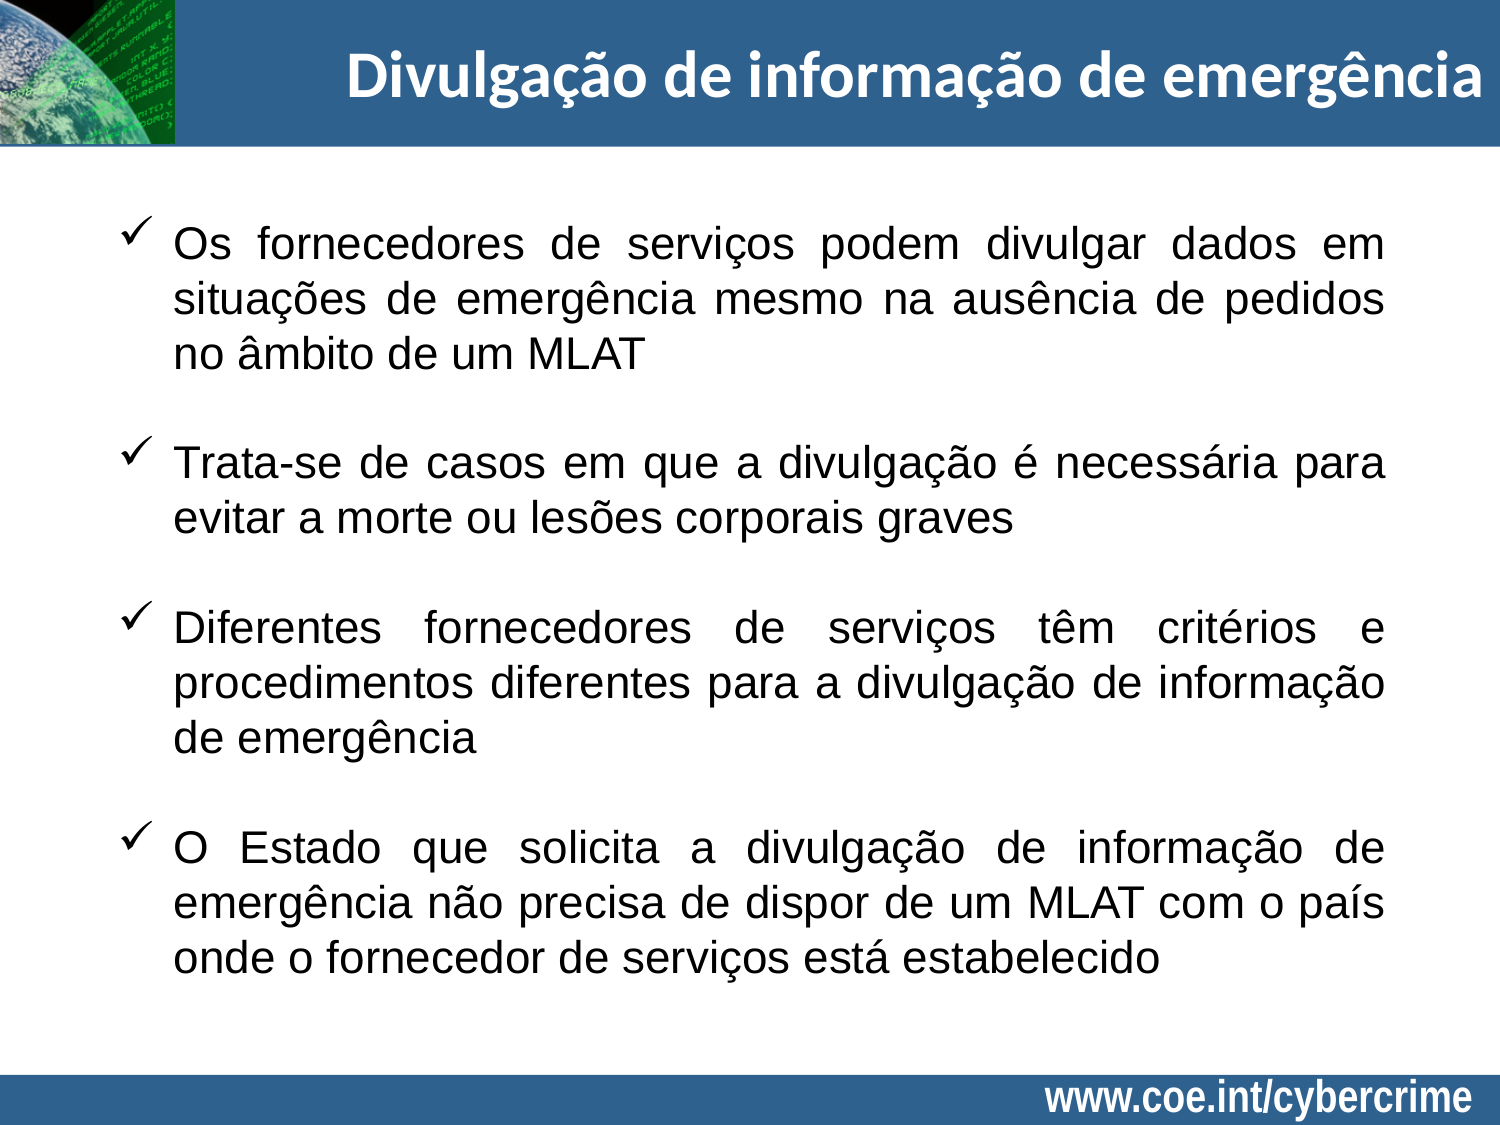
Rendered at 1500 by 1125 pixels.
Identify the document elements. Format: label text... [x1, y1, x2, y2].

text_box www.coe.int/cybercrime [1030, 1059, 1500, 1125]
text_box [0, 1073, 1030, 1125]
text_box Os fornecedores de serviços podem divulgar dados em situações de emergência mesmo na ausência de pedidos no âmbito de um MLAT Trata-se de casos em que a divulgação é necessária para evitar a morte ou lesões corporais graves Diferentes fornecedores de serviços têm critérios e procedimentos diferentes para a divulgação de informação de emergência O Estado que solicita a divulgação de informação de emergência não precisa de dispor de um MLAT com o país onde o fornecedor de serviços está estabelecido [102, 205, 1402, 991]
picture [0, 0, 175, 144]
text_box Divulgação de informação de emergência [177, 0, 1500, 149]
